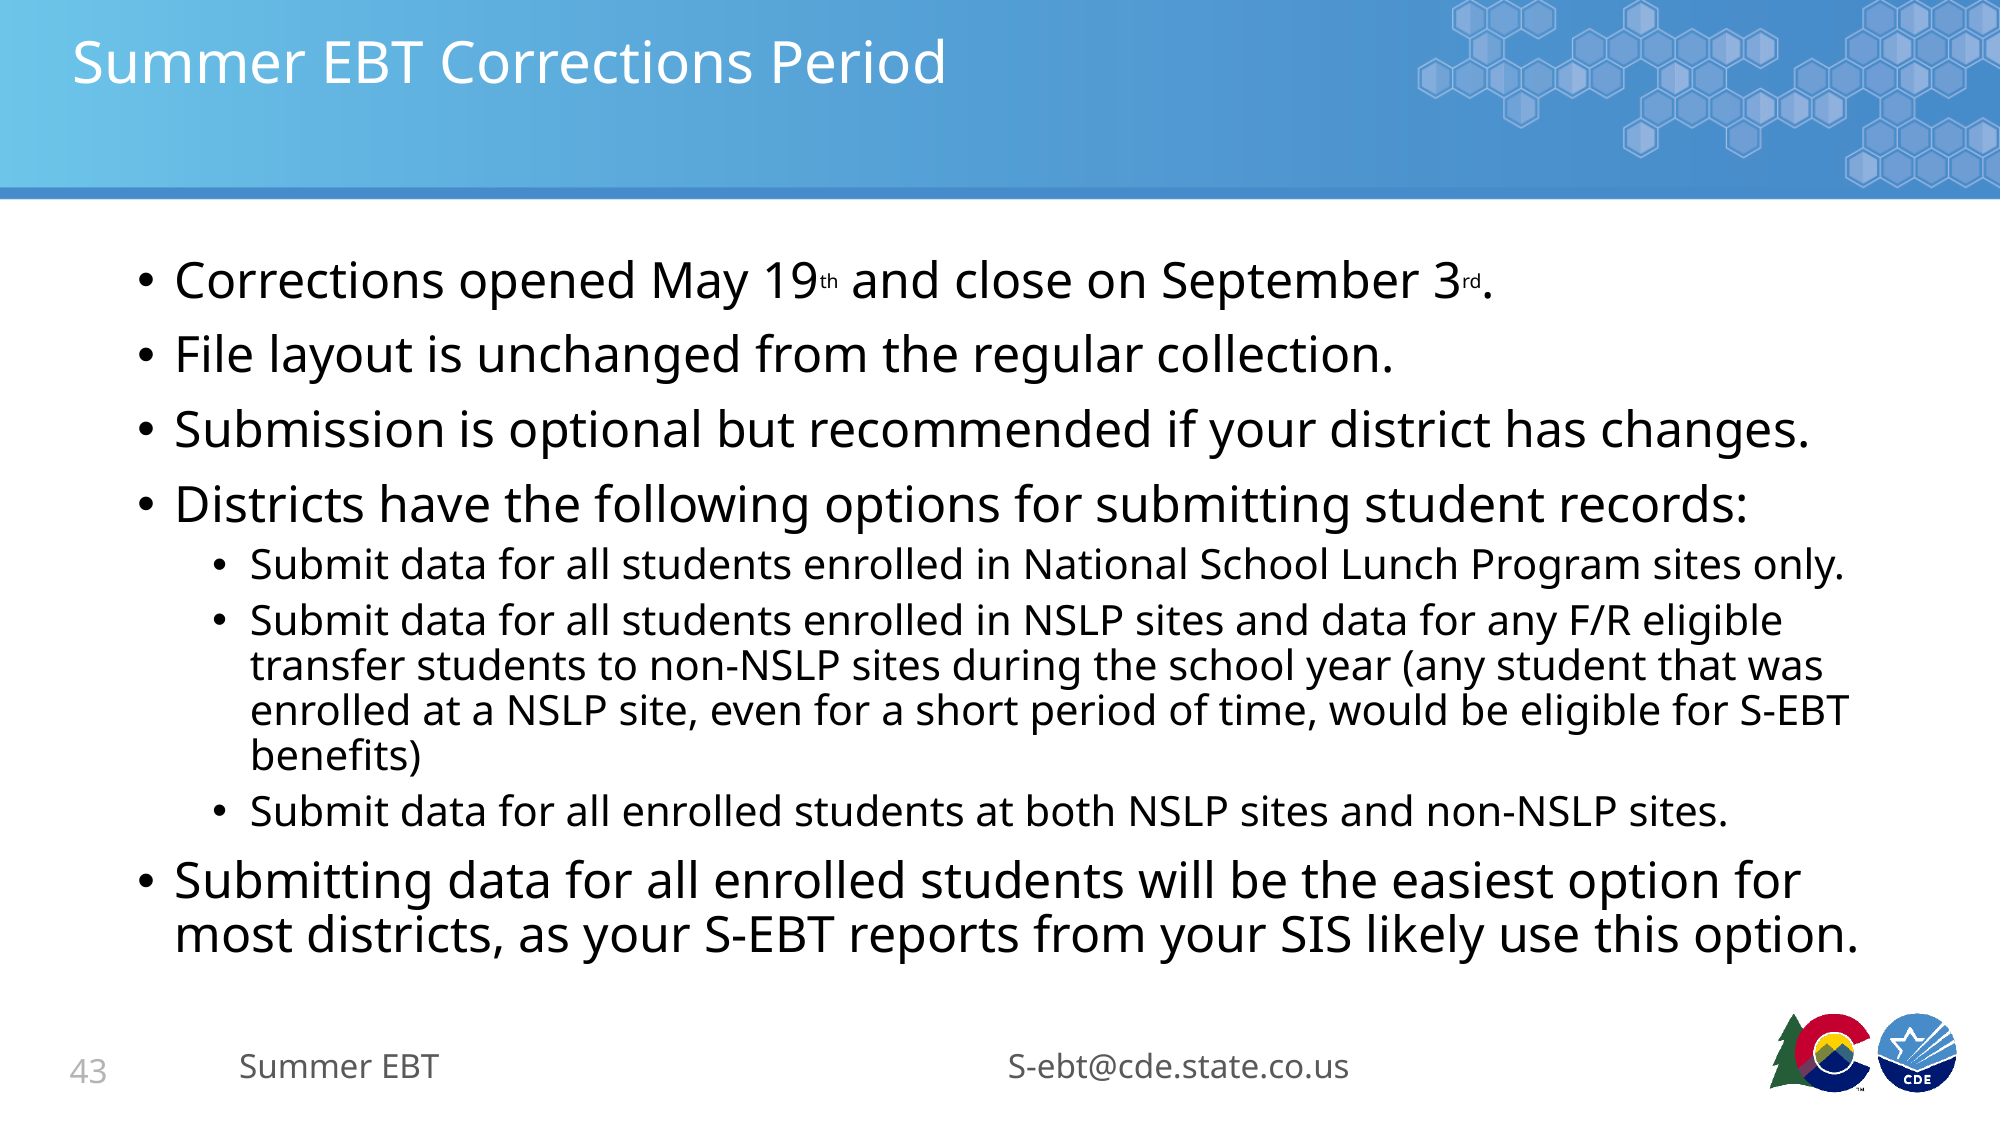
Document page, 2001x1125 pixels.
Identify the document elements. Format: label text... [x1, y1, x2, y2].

list Corrections opened May 19th and close on September 3rd. File layout is unchanged from the regular collection. Submission is optional but recommended if your district has changes. Districts have the following options for submitting student records: Submit data for all students enrolled in National School Lunch Program sites only. Submit data for all students enrolled in NSLP sites and data for any F/R eligible transfer students to non-NSLP sites during the school year (any student that was enrolled at a NSLP site, even for a short period of time, would be eligible for S-EBT benefits) Submit data for all enrolled students at both NSLP sites and non-NSLP sites. Submitting data for all enrolled students will be the easiest option for most districts, as your S-EBT reports from your SIS likely use this option. [137, 254, 1863, 969]
list Summer EBT [224, 1042, 960, 1103]
list S-ebt@cde.state.co.us [992, 1042, 1714, 1103]
slide_number 43 [54, 1042, 191, 1103]
picture [0, 0, 2000, 200]
title Summer EBT Corrections Period [72, 33, 1396, 182]
picture [1768, 1012, 1957, 1093]
